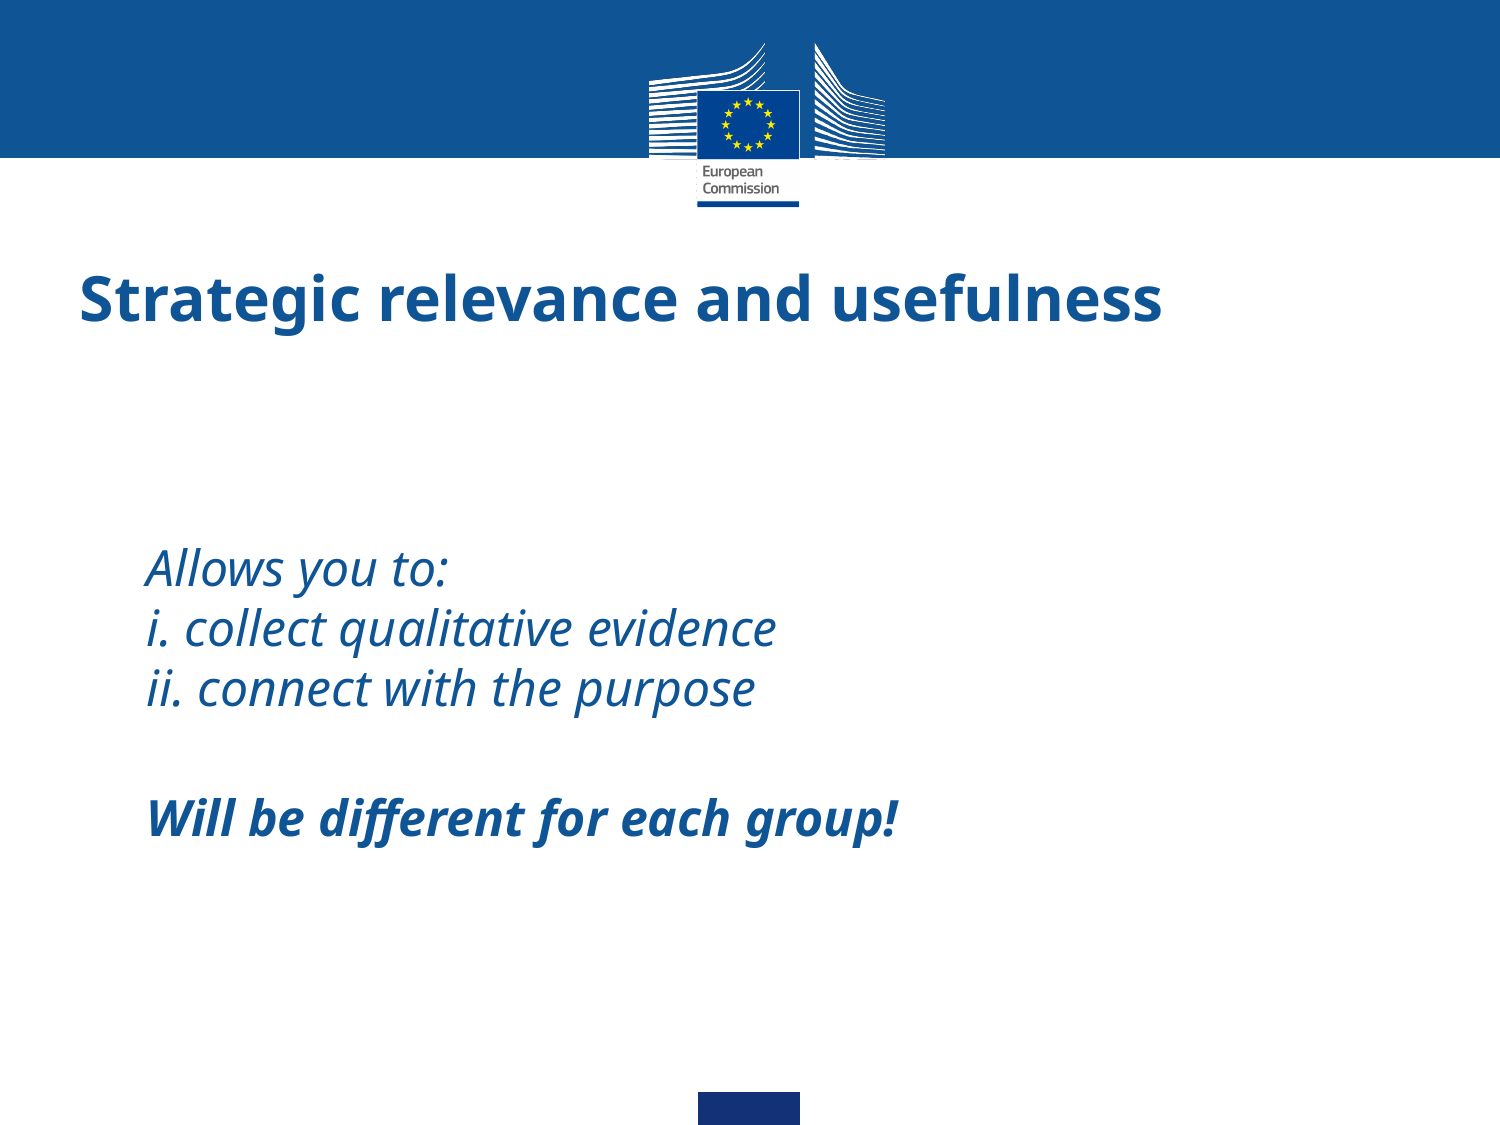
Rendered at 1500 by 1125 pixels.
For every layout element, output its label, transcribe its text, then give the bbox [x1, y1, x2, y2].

picture [649, 42, 885, 208]
list Allows you to: i. collect qualitative evidence ii. connect with the purpose Will be different for each group! [75, 408, 1425, 988]
title Strategic relevance and usefulness [64, 219, 1415, 374]
